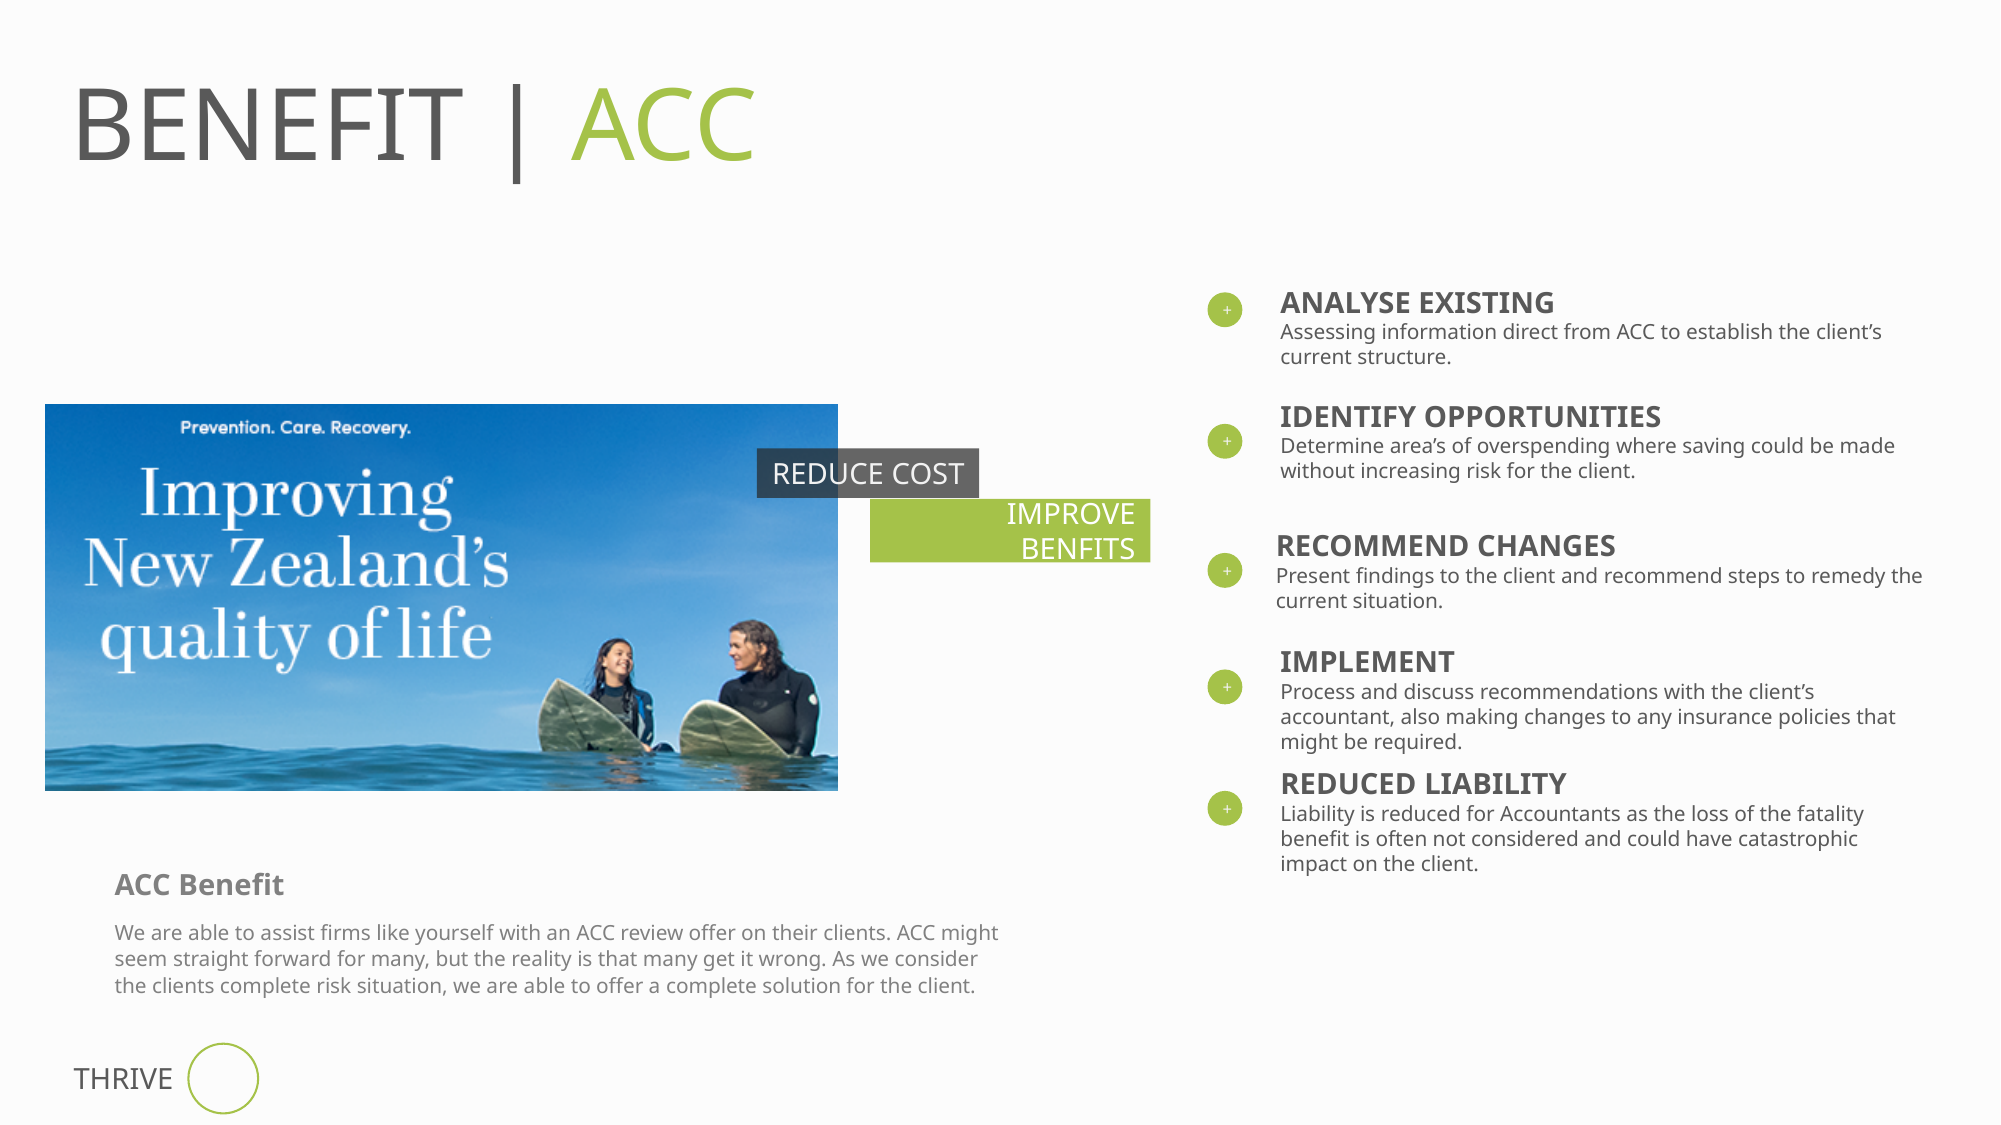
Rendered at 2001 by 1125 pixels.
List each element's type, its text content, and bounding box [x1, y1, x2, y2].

picture [45, 404, 838, 791]
text_box IMPROVE BENFITS [869, 498, 1151, 563]
text_box BENEFIT | ACC [55, 53, 773, 188]
text_box REDUCED LIABILITY Liability is reduced for Accountants as the loss of the fatality benefit is often not considered and could have catastrophic impact on the client. [1265, 757, 1945, 883]
text_box THRIVE [58, 1052, 189, 1103]
text_box RECOMMEND CHANGES Present findings to the client and recommend steps to remedy the current situation. [1261, 519, 1940, 620]
text_box [189, 1042, 260, 1115]
text_box IDENTIFY OPPORTUNITIES Determine area’s of overspending where saving could be made without increasing risk for the client. [1265, 390, 1945, 491]
text_box + [1206, 668, 1244, 706]
text_box + [1206, 291, 1244, 329]
text_box + [1206, 422, 1244, 460]
text_box ACC Benefit We are able to assist firms like yourself with an ACC review offer on their clients. ACC might seem straight forward for many, but the reality is that many get it wrong. As we consider the clients complete risk situation, we are able to offer a complete solution for the client. [99, 856, 1016, 1006]
text_box ANALYSE EXISTING Assessing information direct from ACC to establish the client’s current structure. [1265, 276, 1945, 377]
text_box + [1206, 789, 1244, 827]
text_box REDUCE COST [838, 448, 980, 498]
text_box IMPLEMENT Process and discuss recommendations with the client’s accountant, also making changes to any insurance policies that might be required. [1265, 636, 1945, 757]
text_box + [1206, 551, 1244, 589]
